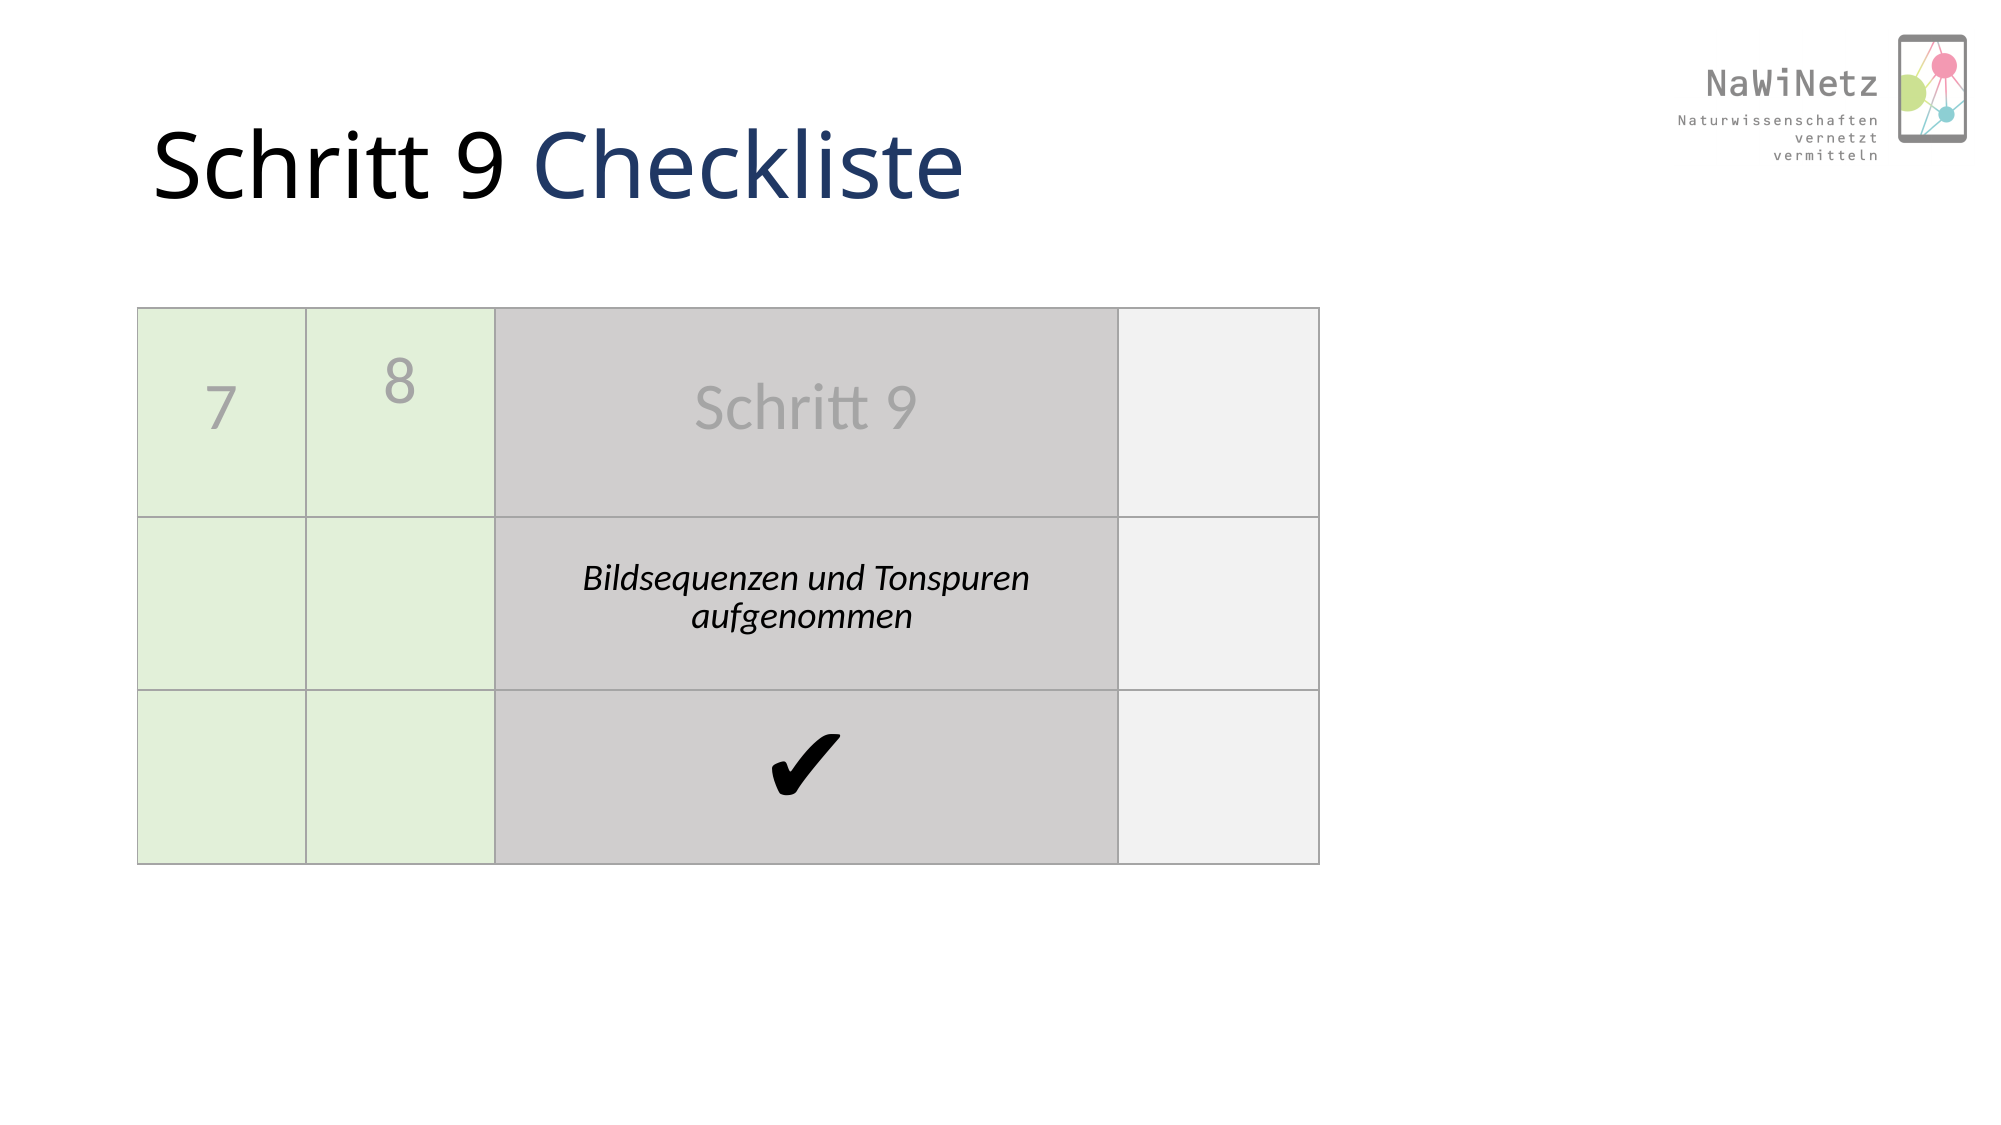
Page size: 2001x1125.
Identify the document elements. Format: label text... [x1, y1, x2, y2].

table_cell Bildsequenzen und Tonspuren aufgenommen [496, 518, 1117, 689]
table_cell [138, 518, 305, 689]
table_header 7 [138, 309, 305, 516]
picture [1674, 29, 1975, 166]
table_cell [1119, 691, 1318, 863]
table_cell [307, 518, 494, 689]
table_header 8 [307, 309, 494, 516]
table_cell [307, 691, 494, 863]
table_cell [138, 691, 305, 863]
table_header [1119, 309, 1318, 516]
table_cell [1119, 518, 1318, 689]
title Schritt 9 Checkliste [137, 59, 1863, 278]
table_cell ✔️ [496, 691, 1117, 863]
table_header Schritt 9 [496, 309, 1117, 516]
